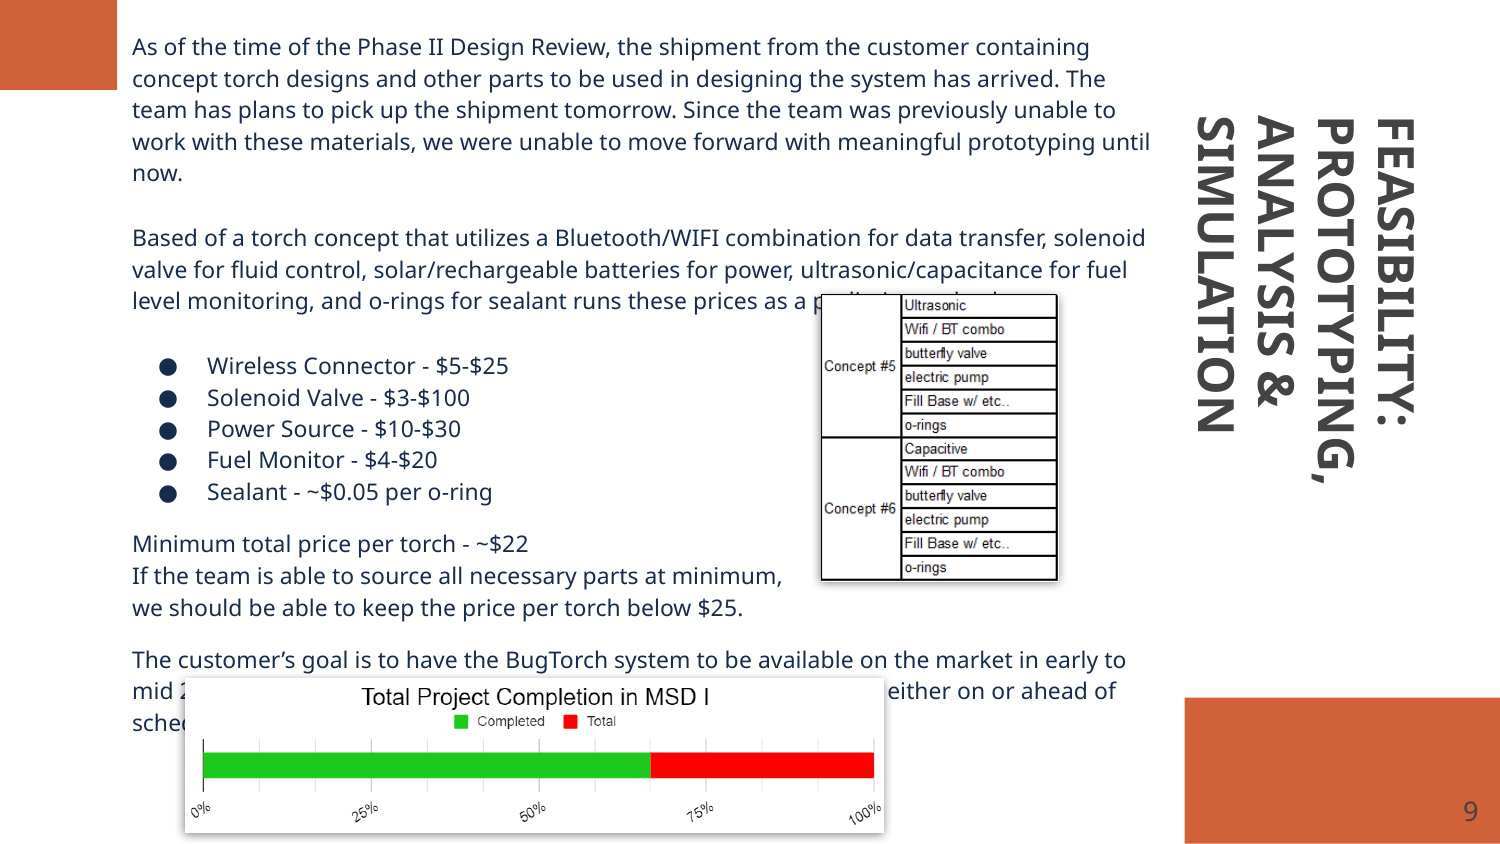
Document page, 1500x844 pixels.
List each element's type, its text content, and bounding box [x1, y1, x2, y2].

picture [820, 294, 1059, 582]
title FEASIBILITY: PROTOTYPING, ANALYSIS & SIMULATION [1206, 100, 1444, 690]
picture [185, 678, 884, 833]
text_box [0, 0, 118, 90]
slide_number ‹#› [1403, 779, 1494, 844]
subtitle As of the time of the Phase II Design Review, the shipment from the customer containing concept torch designs and other parts to be used in designing the system has arrived. The team has plans to pick up the shipment tomorrow. Since the team was previously unable to work with these materials, we were unable to move forward with meaningful prototyping until now. Based of a torch concept that utilizes a Bluetooth/WIFI combination for data transfer, solenoid valve for fluid control, solar/rechargeable batteries for power, ultrasonic/capacitance for fuel level monitoring, and o-rings for sealant runs these prices as a preliminary check: Wireless Connector - $5-$25 Solenoid Valve - $3-$100 Power Source - $10-$30 Fuel Monitor - $4-$20 Sealant - ~$0.05 per o-ring Minimum total price per torch - ~$22 If the team is able to source all necessary parts at minimum, we should be able to keep the price per torch below $25. The customer’s goal is to have the BugTorch system to be available on the market in early to mid 2021. In the portions of the project covered by MSD I, the team is either on or ahead of schedule. [117, 13, 1176, 662]
text_box [1184, 697, 1500, 844]
